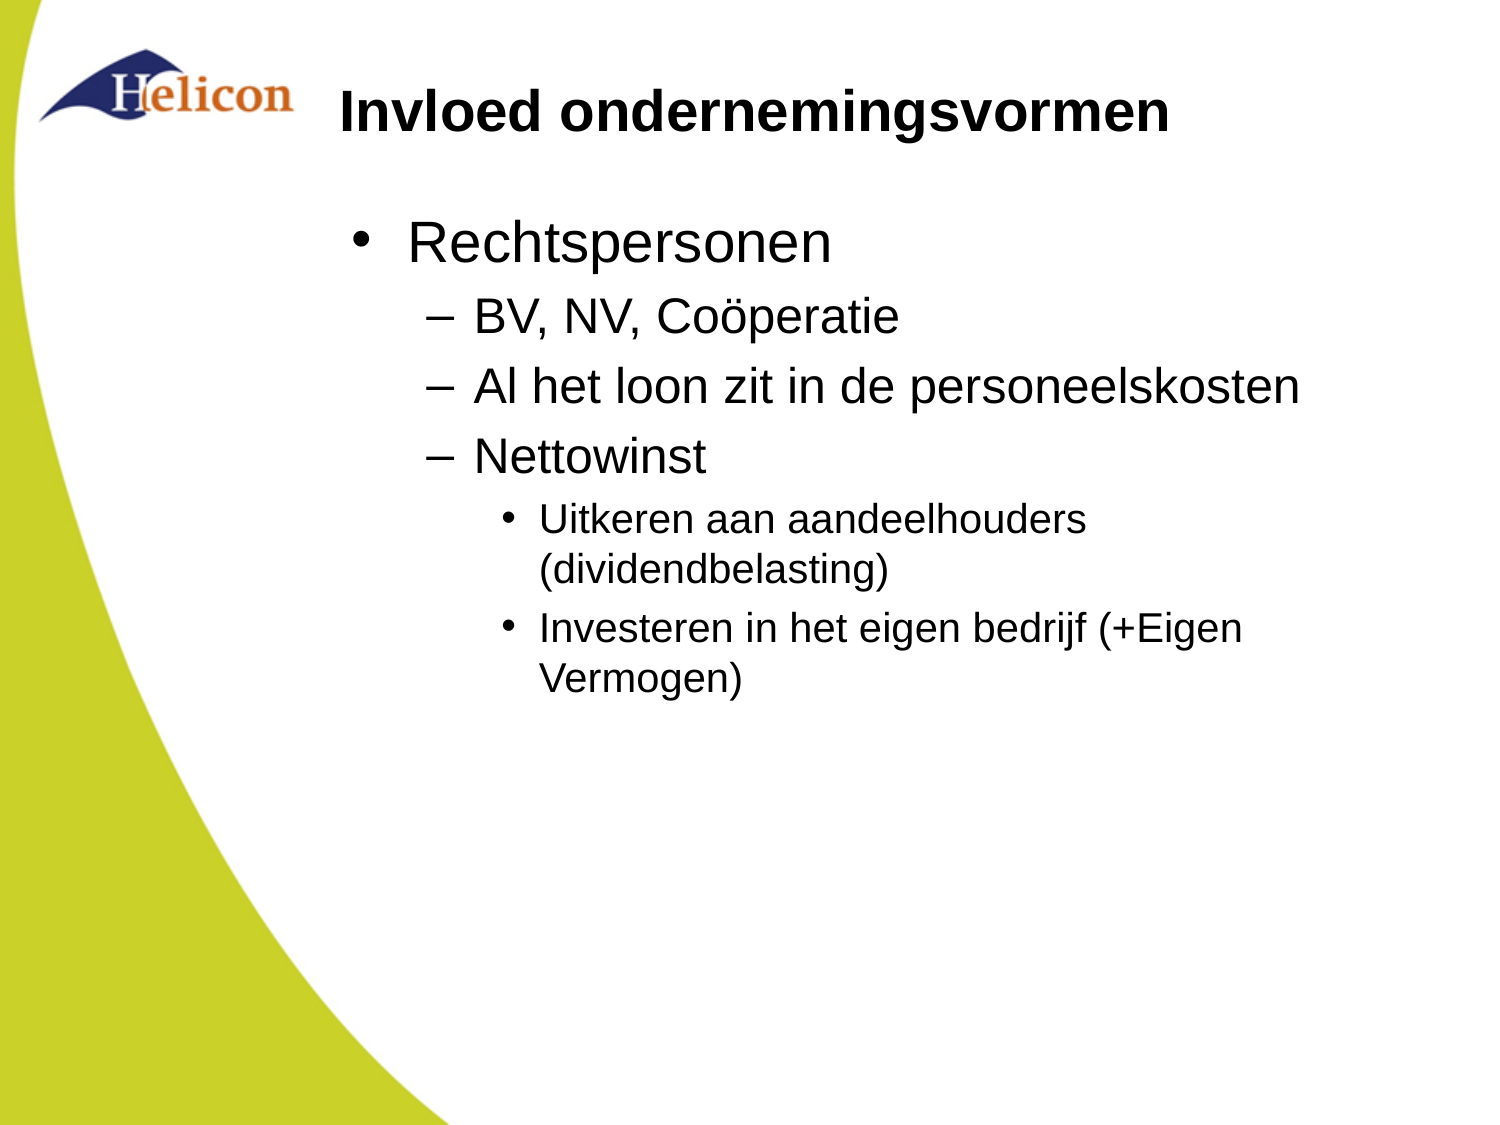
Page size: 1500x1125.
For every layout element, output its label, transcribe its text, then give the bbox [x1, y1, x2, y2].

list Rechtspersonen BV, NV, Coöperatie Al het loon zit in de personeelskosten Nettowinst Uitkeren aan aandeelhouders (dividendbelasting) Investeren in het eigen bedrijf (+Eigen Vermogen) [336, 196, 1425, 1005]
title Invloed ondernemingsvormen [324, 54, 1415, 161]
picture [0, 0, 1500, 1125]
